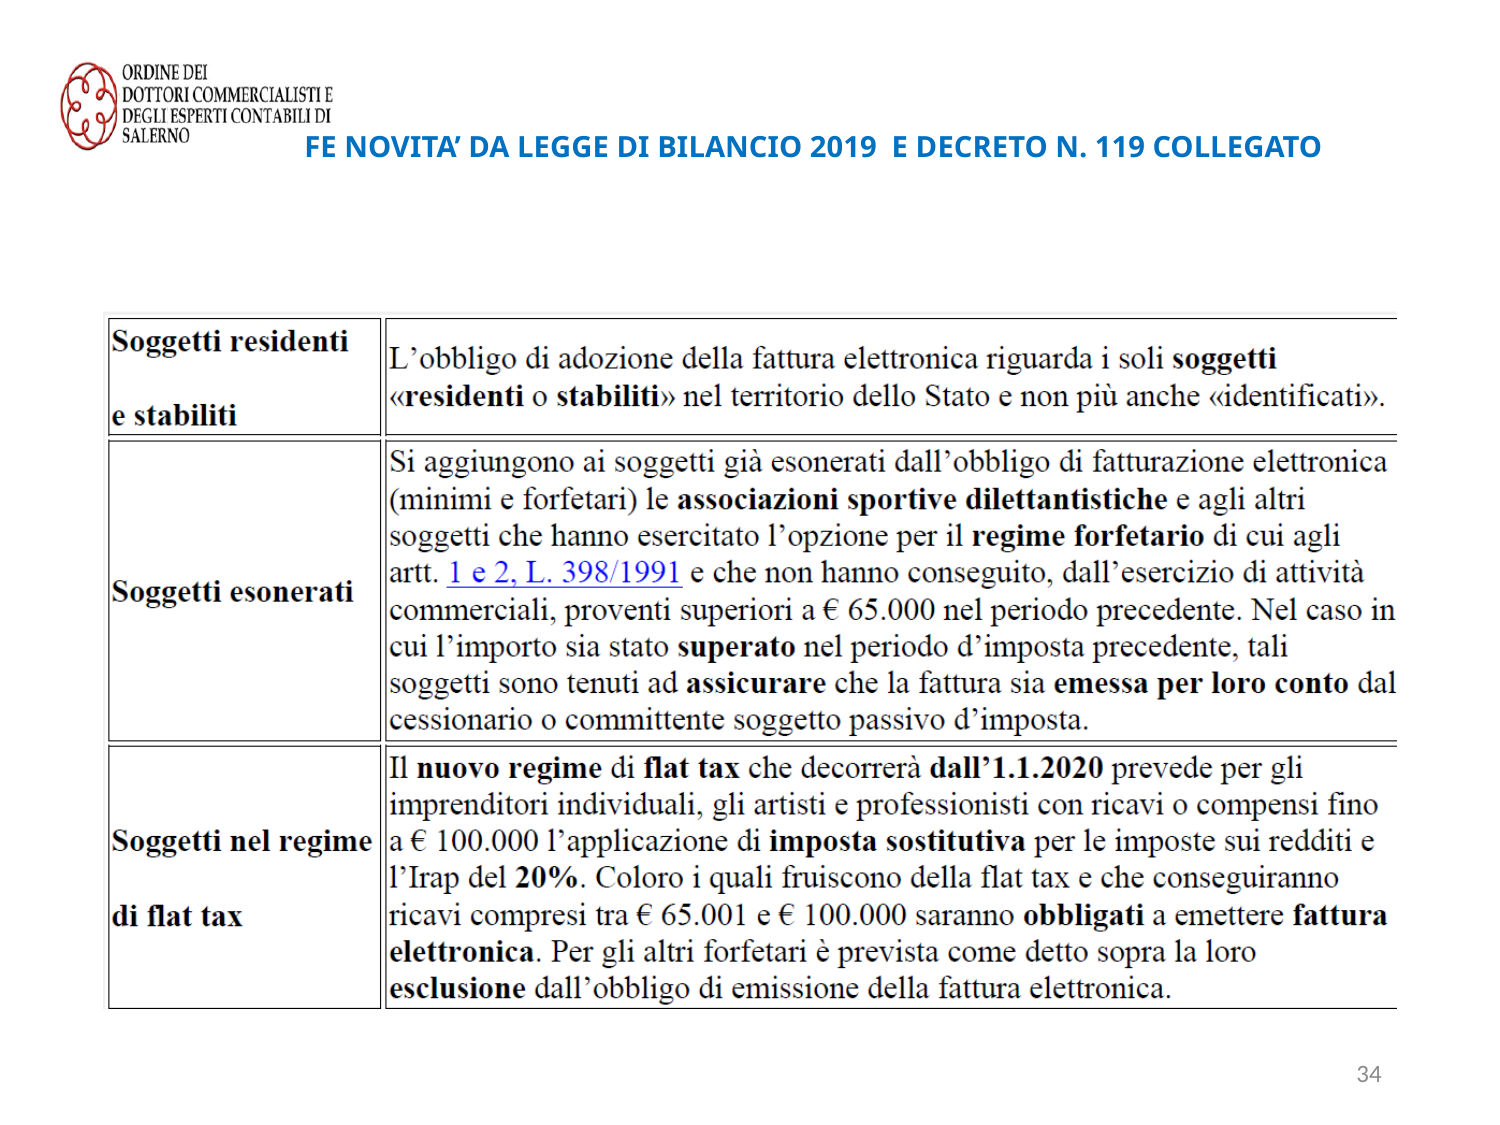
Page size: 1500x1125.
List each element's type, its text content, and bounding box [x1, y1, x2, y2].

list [103, 303, 1397, 1010]
title FE NOVITA’ DA LEGGE DI BILANCIO 2019 E DECRETO N. 119 COLLEGATO [289, 124, 1447, 185]
slide_number 34 [1059, 1042, 1397, 1103]
picture [54, 54, 337, 152]
